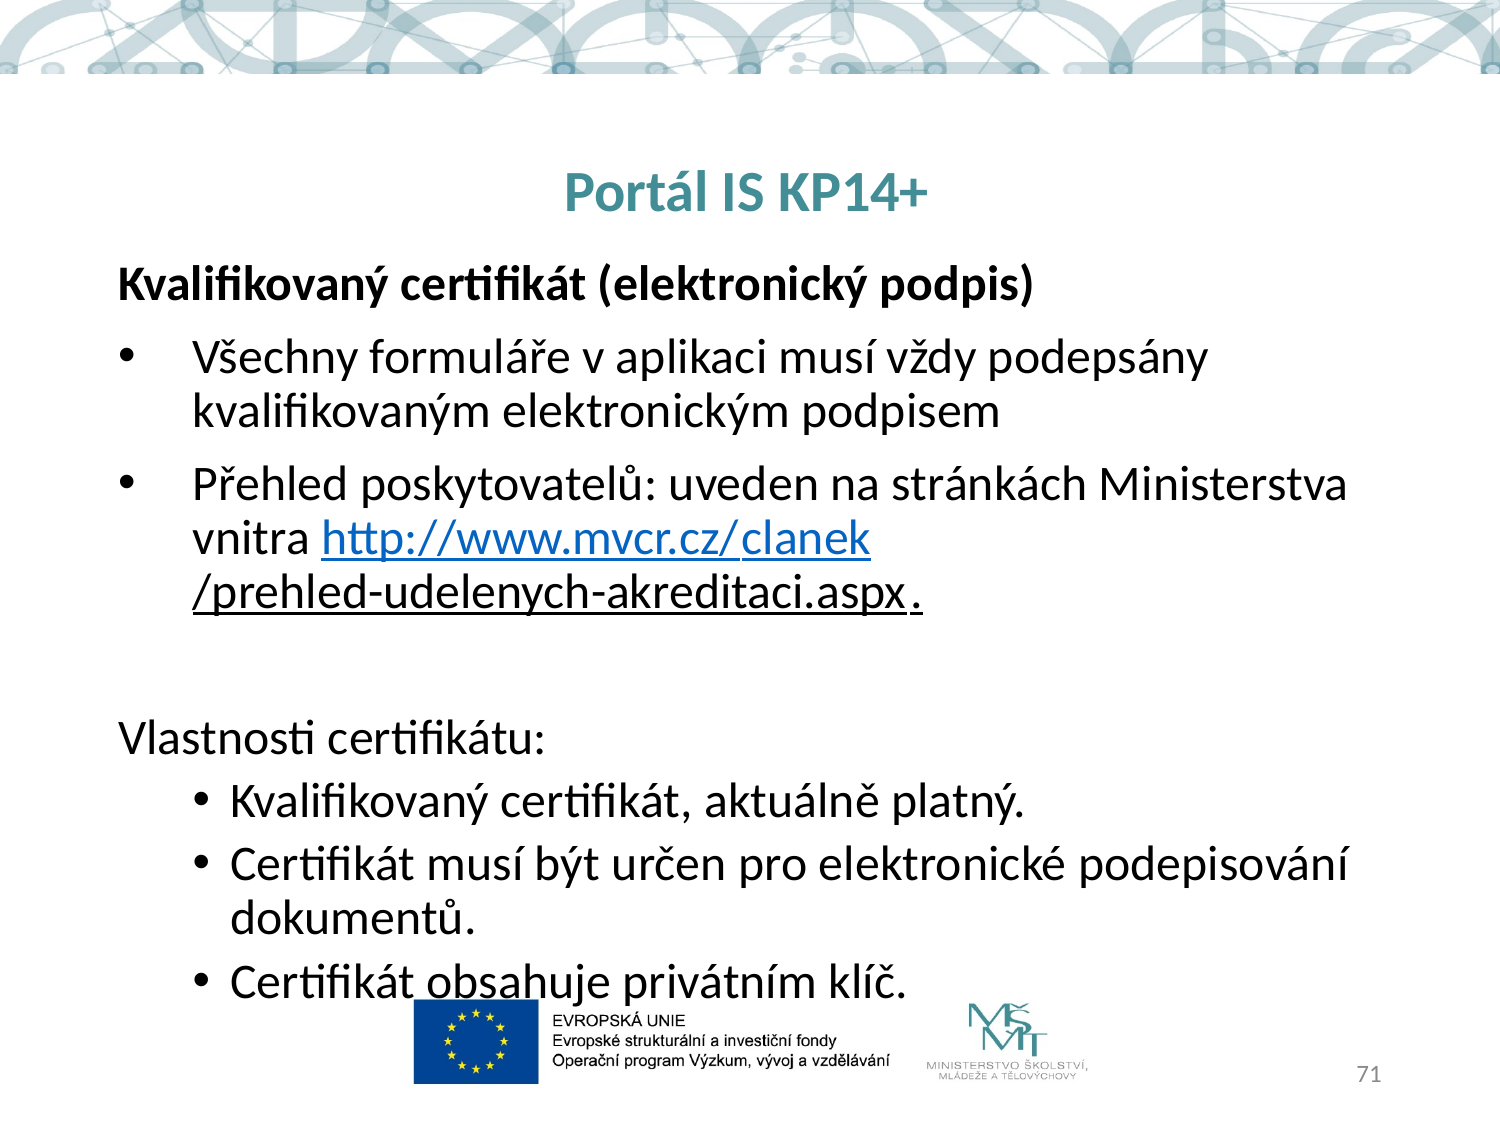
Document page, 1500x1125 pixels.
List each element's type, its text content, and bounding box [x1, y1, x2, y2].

list Kvalifikovaný certifikát (elektronický podpis) Všechny formuláře v aplikaci musí vždy podepsány kvalifikovaným elektronickým podpisem Přehled poskytovatelů: uveden na stránkách Ministerstva vnitra http://www.mvcr.cz/clanek/prehled-udelenych-akreditaci.aspx. Vlastnosti certifikátu: Kvalifikovaný certifikát, aktuálně platný. Certifikát musí být určen pro elektronické podepisování dokumentů. Certifikát obsahuje privátním klíč. [103, 249, 1397, 1024]
title Portál IS KP14+ [99, 113, 1394, 272]
slide_number 71 [1059, 1042, 1397, 1103]
picture [0, 0, 1500, 74]
picture [371, 1024, 1129, 1125]
